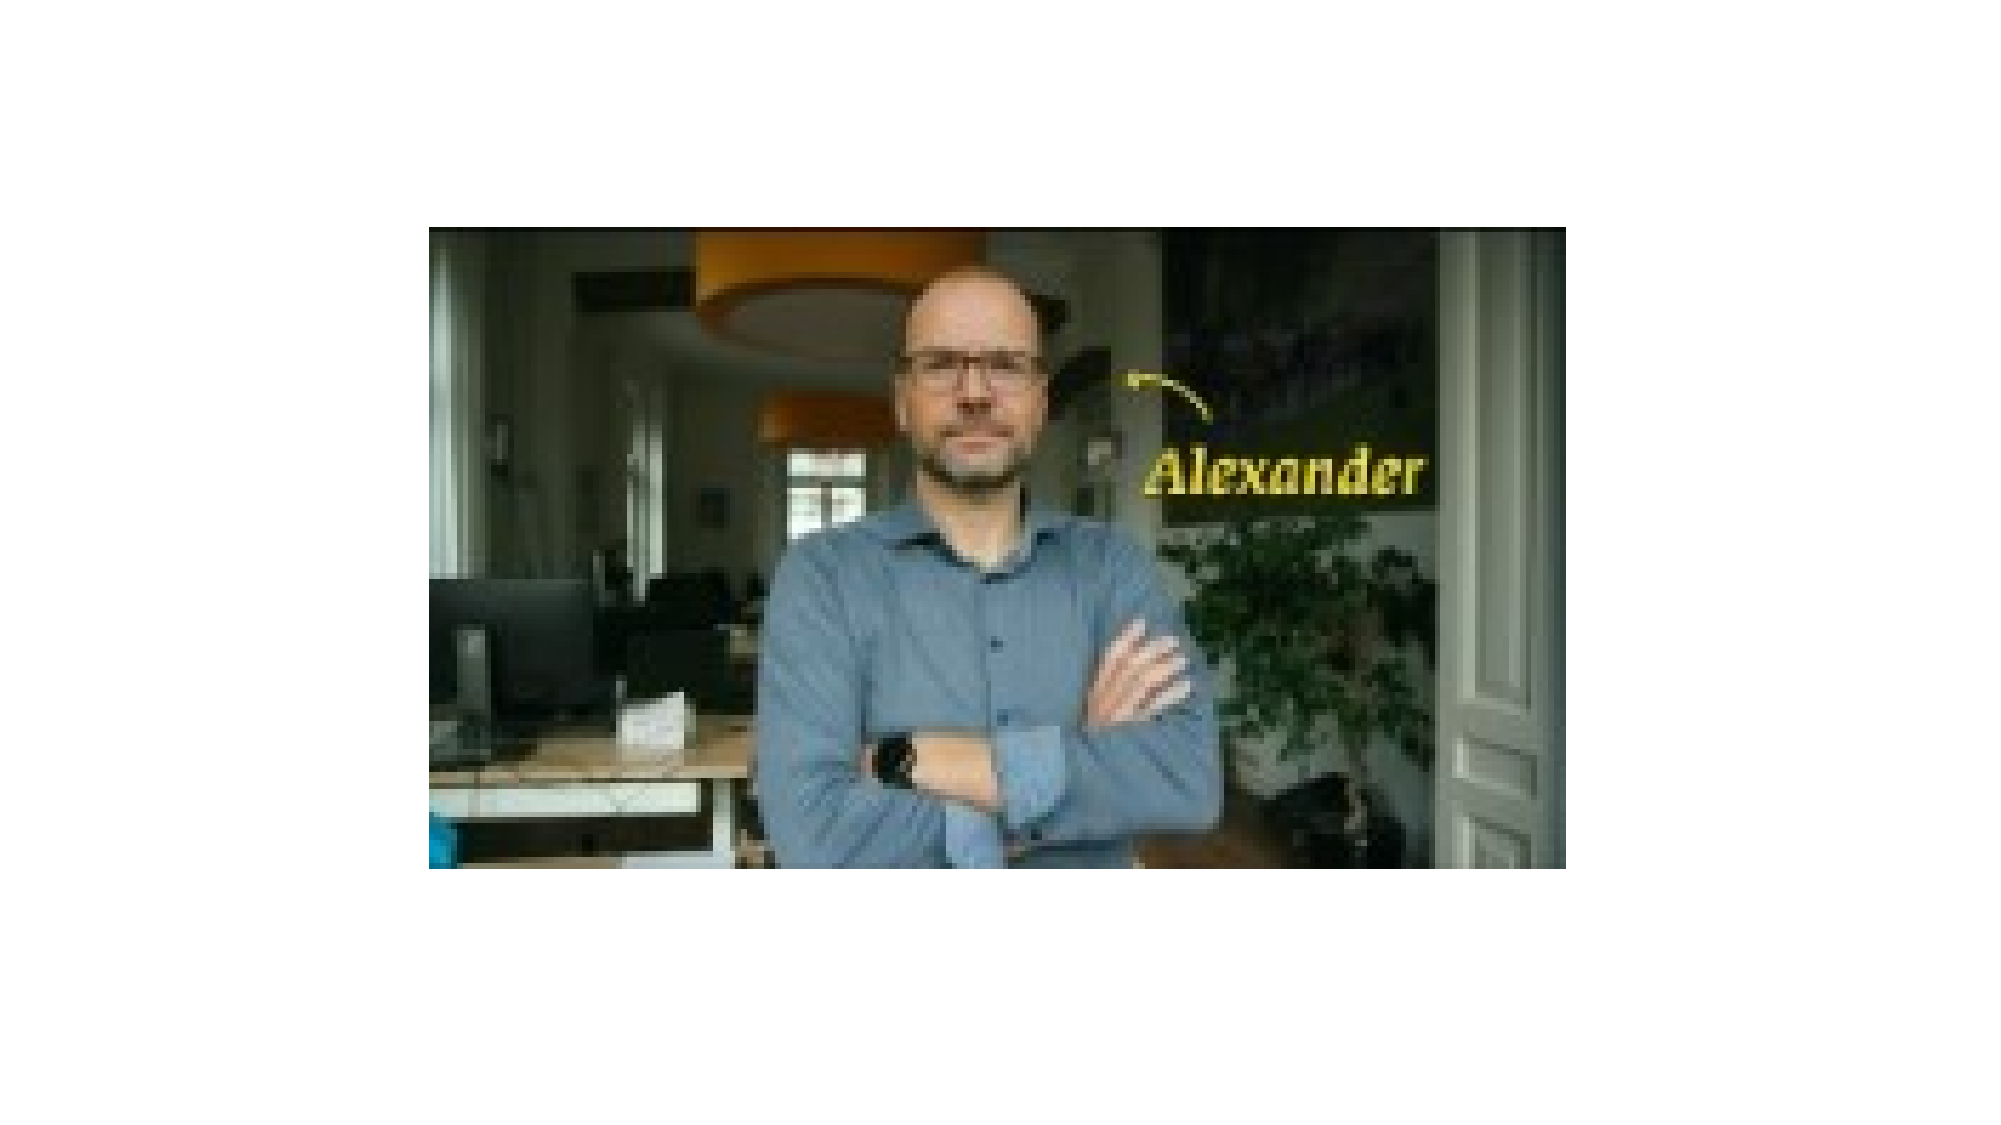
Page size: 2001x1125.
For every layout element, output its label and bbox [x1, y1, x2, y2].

text_box [428, 226, 1567, 870]
